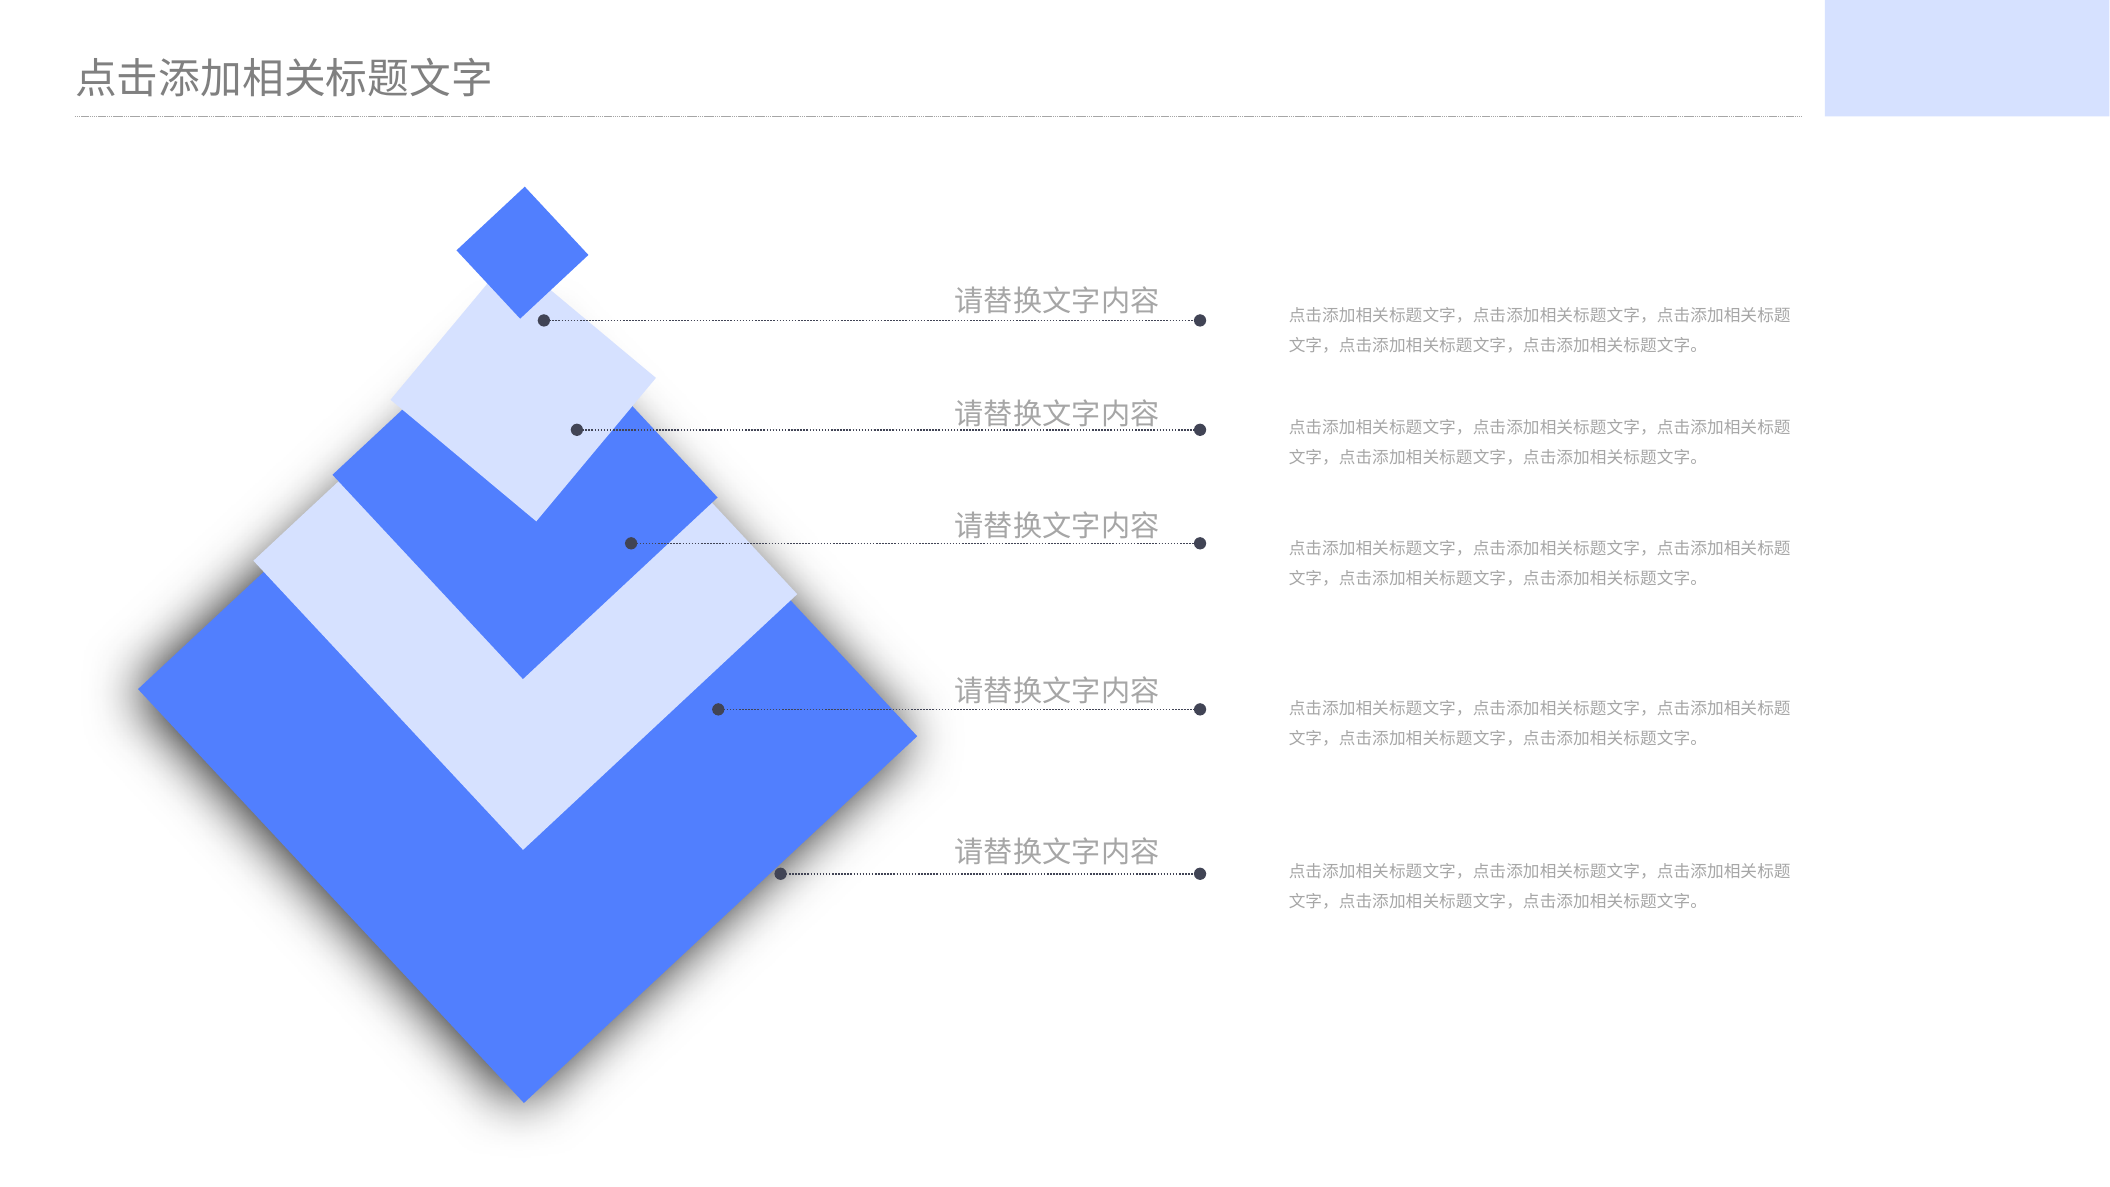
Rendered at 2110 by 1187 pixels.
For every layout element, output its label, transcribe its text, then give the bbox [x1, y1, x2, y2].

text_box 点击添加相关标题文字，点击添加相关标题文字，点击添加相关标题文字，点击添加相关标题文字，点击添加相关标题文字。 [1273, 287, 1811, 362]
text_box 请替换文字内容 [939, 492, 1175, 543]
text_box 请替换文字内容 [939, 710, 1175, 715]
text_box [389, 284, 658, 523]
text_box 点击添加相关标题文字，点击添加相关标题文字，点击添加相关标题文字，点击添加相关标题文字，点击添加相关标题文字。 [1273, 843, 1811, 919]
text_box 请替换文字内容 [939, 381, 1175, 429]
text_box 请替换文字内容 [939, 268, 1175, 320]
text_box [455, 185, 590, 321]
text_box 请替换文字内容 [939, 544, 1175, 550]
text_box 请替换文字内容 [939, 321, 1175, 326]
text_box 点击添加相关标题文字 [59, 44, 563, 107]
text_box 点击添加相关标题文字，点击添加相关标题文字，点击添加相关标题文字，点击添加相关标题文字，点击添加相关标题文字。 [1273, 400, 1811, 475]
text_box 请替换文字内容 [939, 430, 1175, 438]
text_box [251, 482, 799, 852]
text_box [616, 406, 656, 429]
text_box [331, 410, 720, 681]
text_box 请替换文字内容 [939, 819, 1175, 873]
text_box 点击添加相关标题文字，点击添加相关标题文字，点击添加相关标题文字，点击添加相关标题文字，点击添加相关标题文字。 [1273, 520, 1811, 596]
text_box 请替换文字内容 [939, 657, 1175, 709]
text_box 点击添加相关标题文字，点击添加相关标题文字，点击添加相关标题文字，点击添加相关标题文字，点击添加相关标题文字。 [1273, 680, 1811, 755]
text_box [136, 572, 919, 1105]
